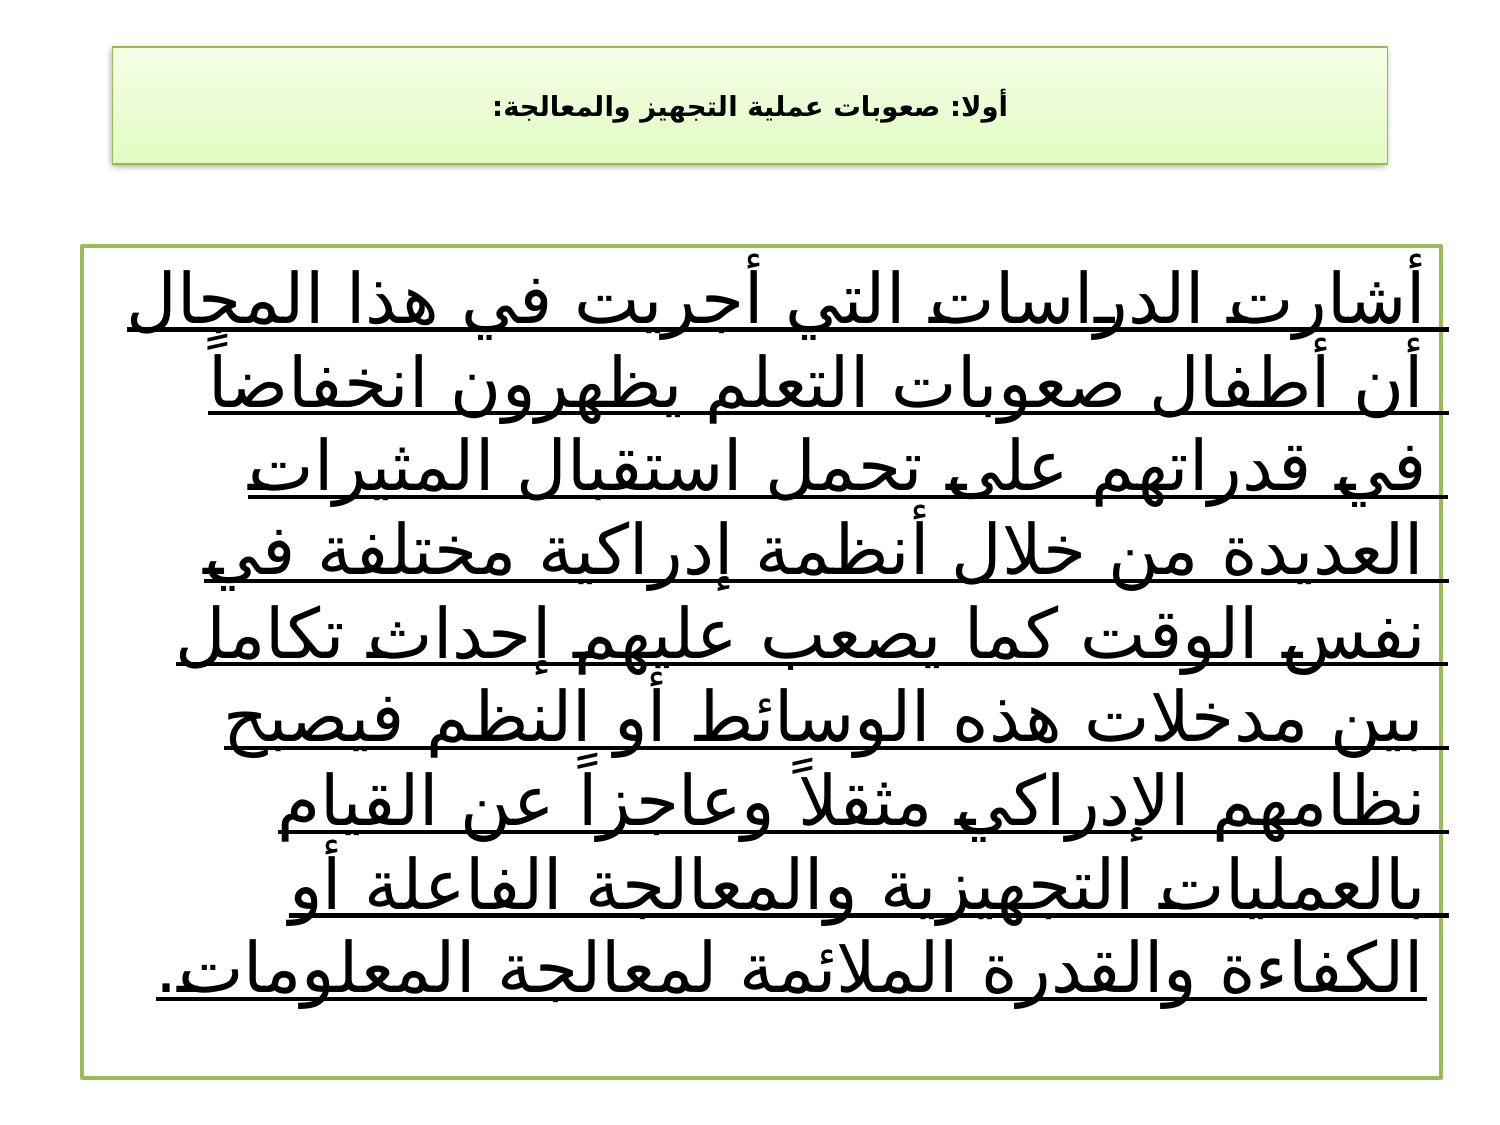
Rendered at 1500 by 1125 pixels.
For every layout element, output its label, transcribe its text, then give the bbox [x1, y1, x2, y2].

title أولا: صعوبات عملية التجهيز والمعالجة: [112, 46, 1388, 165]
subtitle أشارت الدراسات التي أجريت في هذا المجال أن أطفال صعوبات التعلم يظهرون انخفاضاً في قدراتهم على تحمل استقبال المثيرات العديدة من خلال أنظمة إدراكية مختلفة في نفس الوقت كما يصعب عليهم إحداث تكامل بين مدخلات هذه الوسائط أو النظم فيصبح نظامهم الإدراكي مثقلاً وعاجزاً عن القيام بالعمليات التجهيزية والمعالجة الفاعلة أو الكفاءة والقدرة الملائمة لمعالجة المعلومات. [80, 244, 1443, 1080]
